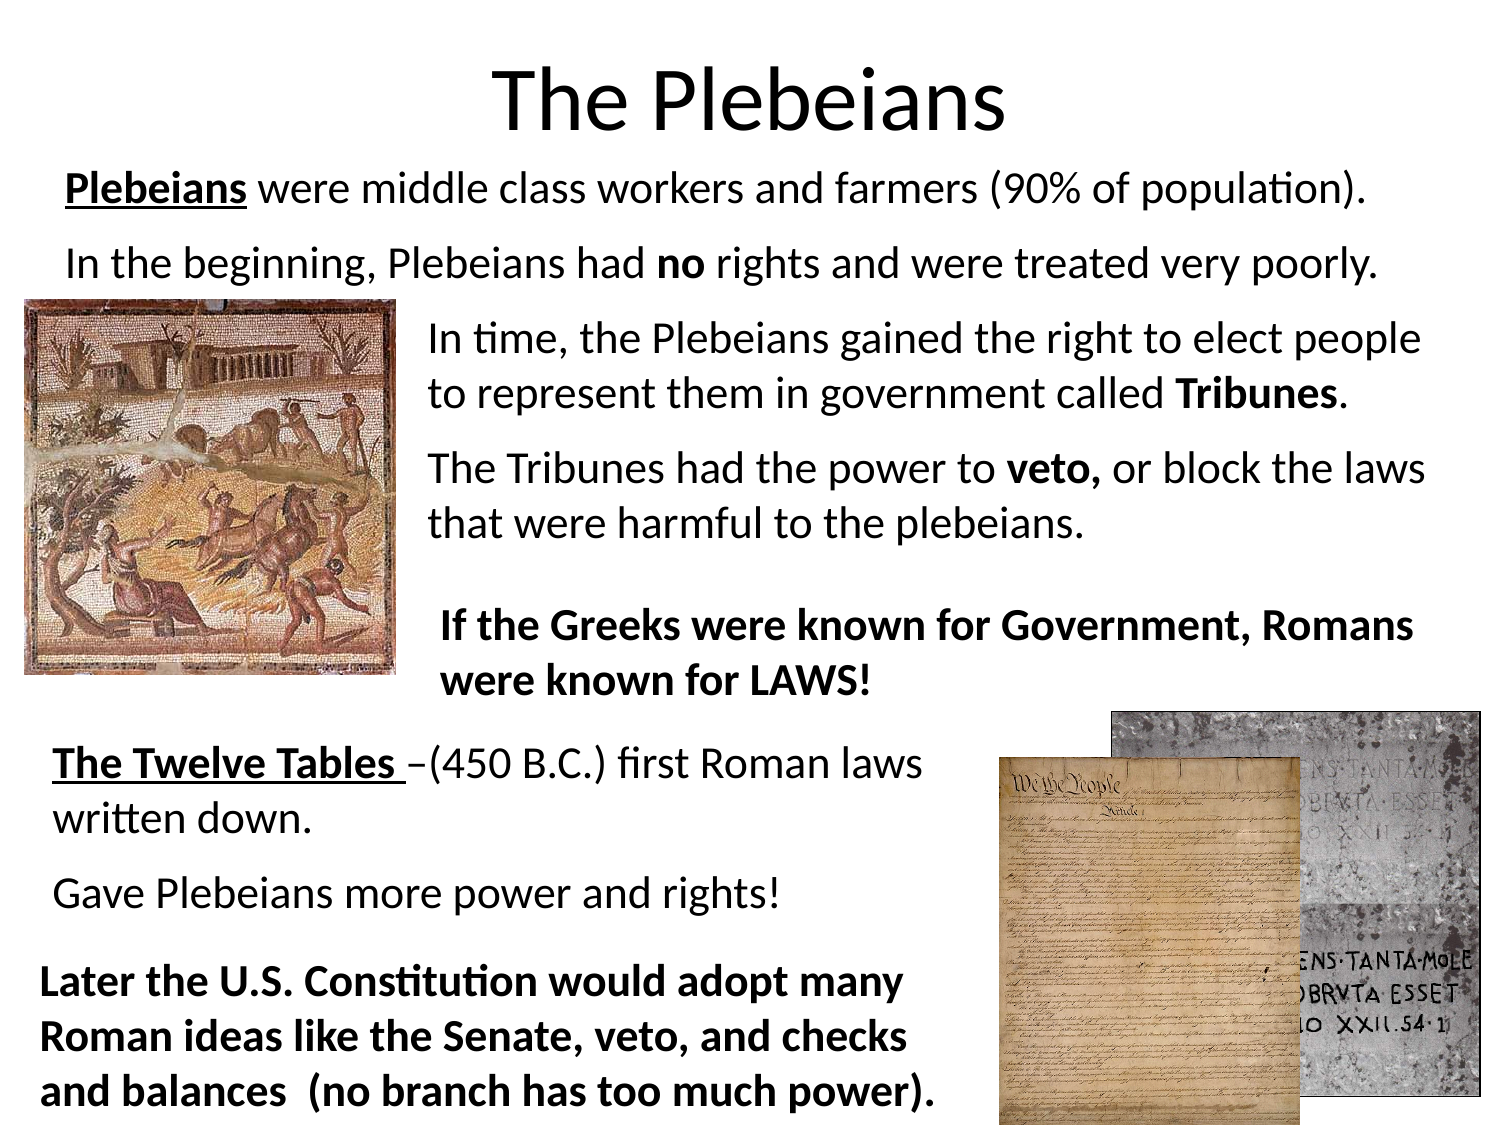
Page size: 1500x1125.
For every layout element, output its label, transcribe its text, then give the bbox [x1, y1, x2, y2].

picture [24, 299, 396, 676]
text_box In time, the Plebeians gained the right to elect people to represent them in government called Tribunes. The Tribunes had the power to veto, or block the laws that were harmful to the plebeians. [412, 299, 1463, 555]
text_box The Twelve Tables –(450 B.C.) first Roman laws written down. Gave Plebeians more power and rights! [37, 725, 1075, 925]
text_box If the Greeks were known for Government, Romans were known for LAWS! [424, 587, 1475, 713]
picture [999, 712, 1480, 1125]
text_box Later the U.S. Constitution would adopt many Roman ideas like the Senate, veto, and checks and balances (no branch has too much power). [24, 943, 994, 1123]
title The Plebeians [75, 0, 1425, 149]
text_box Plebeians were middle class workers and farmers (90% of population). In the beginning, Plebeians had no rights and were treated very poorly. [50, 149, 1500, 295]
